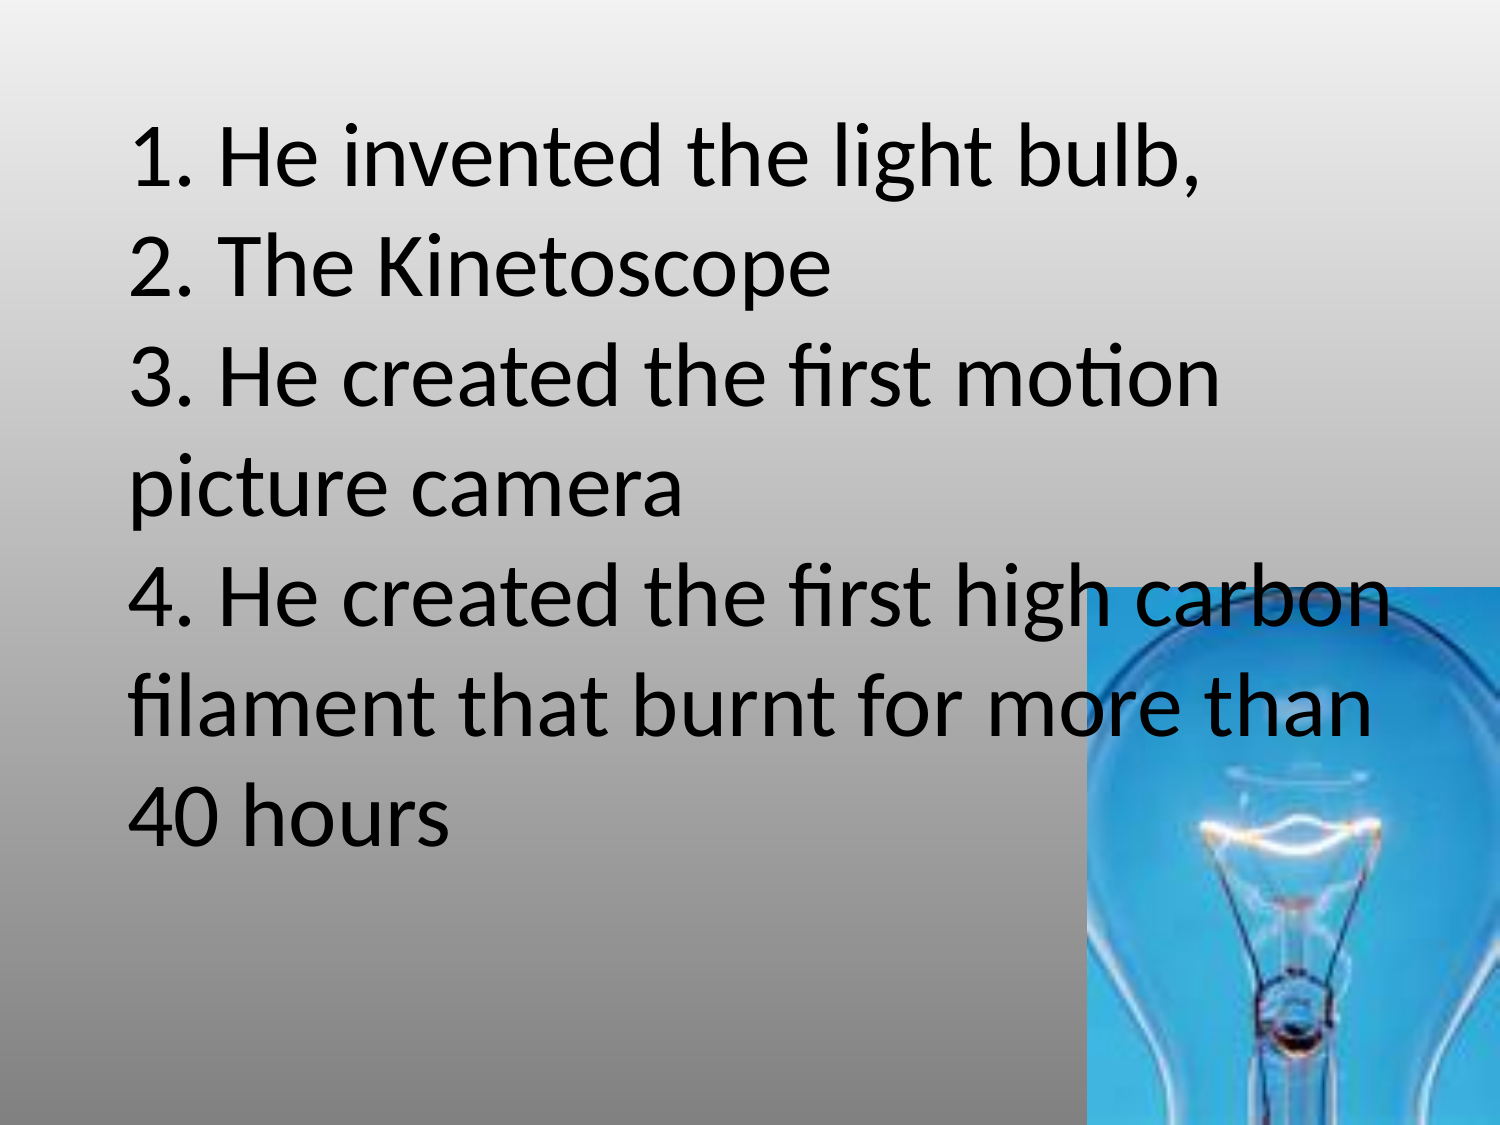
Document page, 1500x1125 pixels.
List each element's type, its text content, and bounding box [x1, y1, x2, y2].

picture [1087, 587, 1500, 1125]
text_box 1. He invented the light bulb, 2. The Kinetoscope 3. He created the first motion picture camera 4. He created the first high carbon filament that burnt for more than 40 hours [112, 87, 1413, 982]
